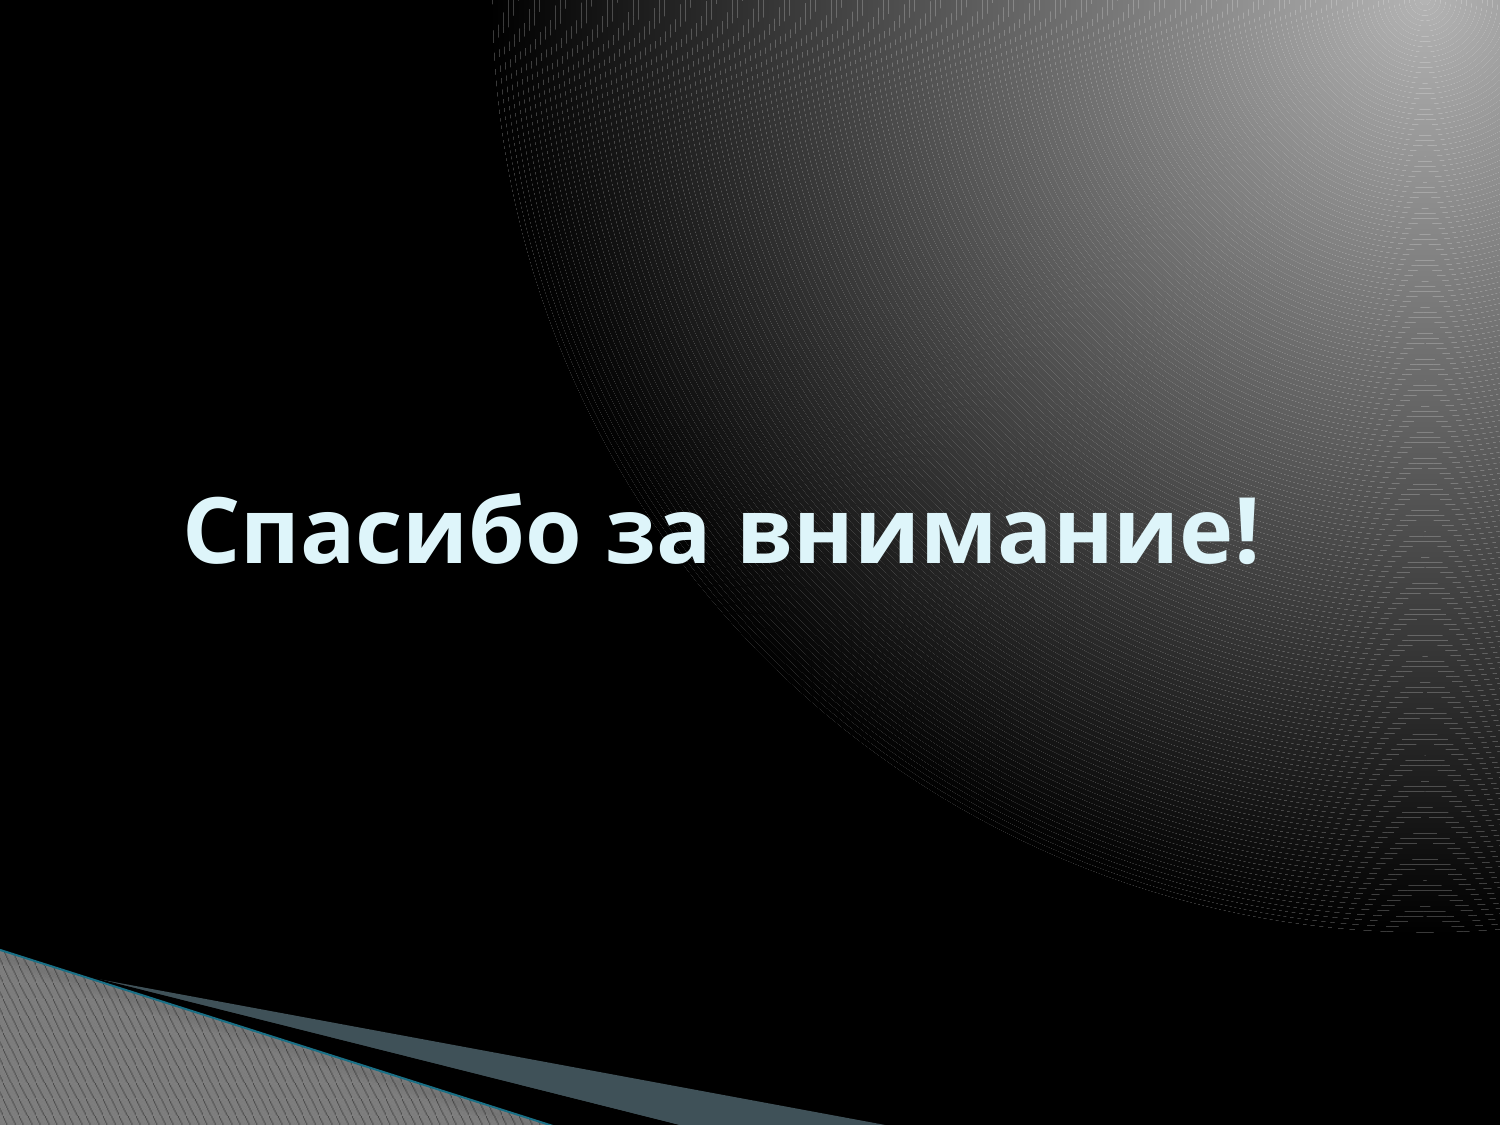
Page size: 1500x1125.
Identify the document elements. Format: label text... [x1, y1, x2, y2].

picture [0, 952, 543, 1125]
title Спасибо за внимание! [46, 433, 1397, 622]
